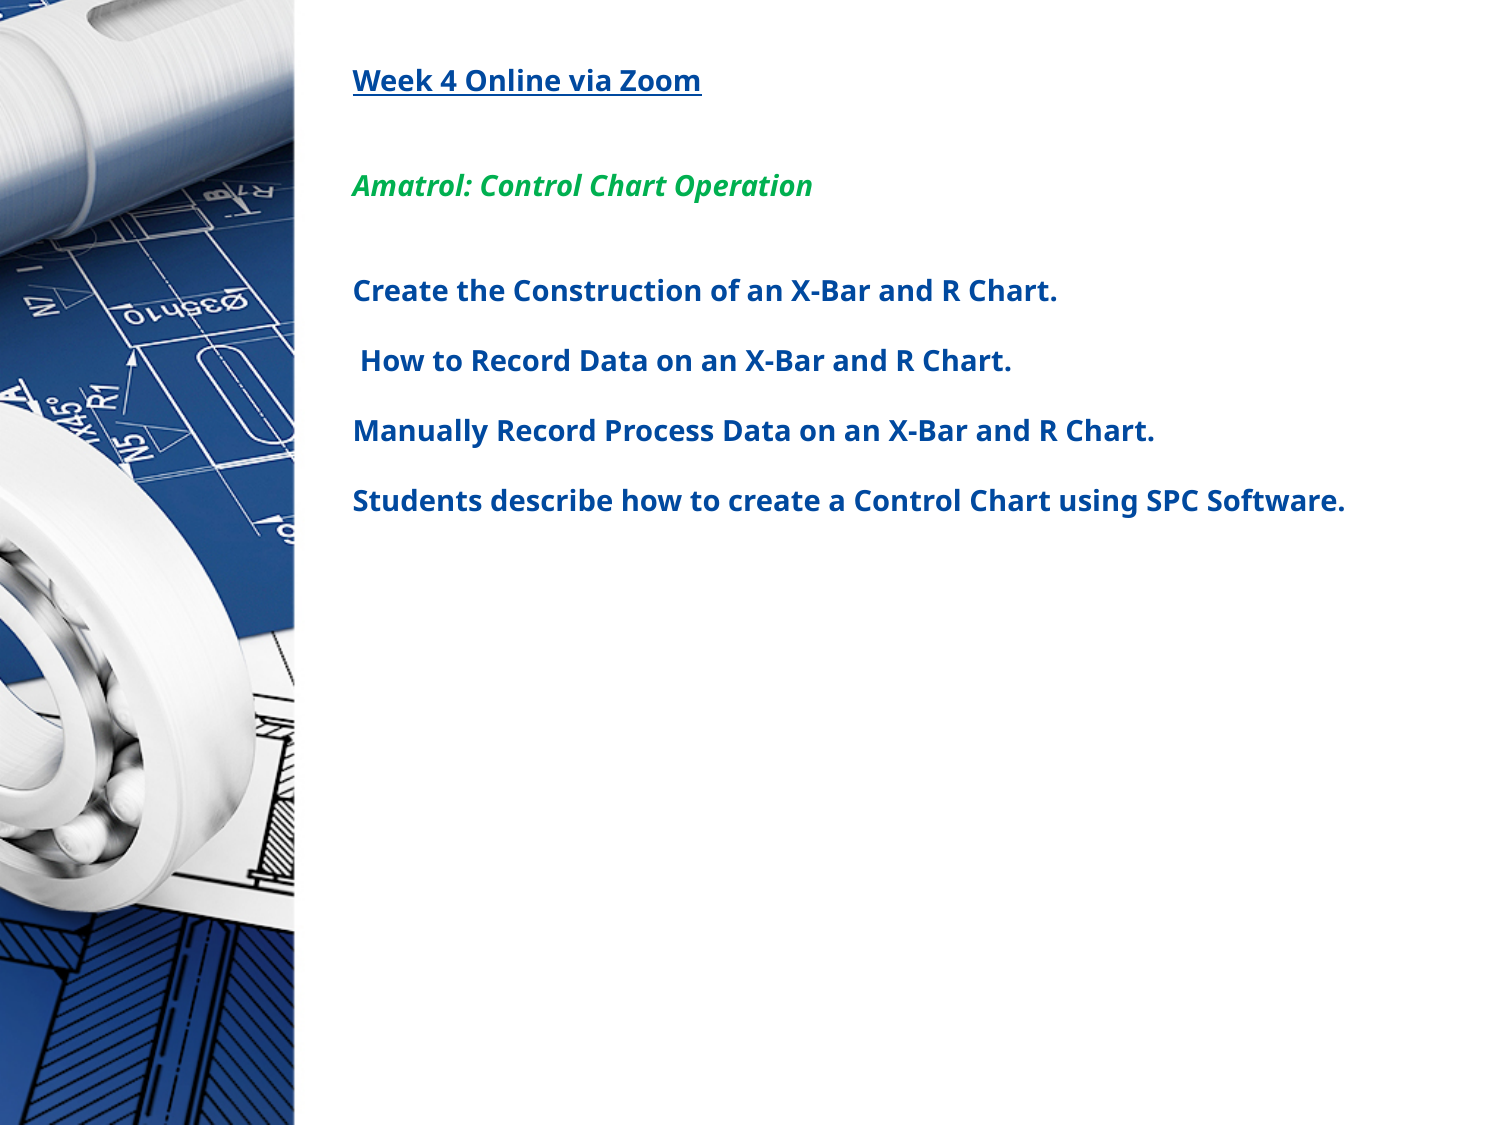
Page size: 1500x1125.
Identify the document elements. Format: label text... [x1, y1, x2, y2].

title Week 4 Online via Zoom Amatrol: Control Chart Operation Create the Construction of an X-Bar and R Chart. How to Record Data on an X-Bar and R Chart. Manually Record Process Data on an X-Bar and R Chart. Students describe how to create a Control Chart using SPC Software. [337, 178, 1438, 366]
list [308, 368, 1375, 888]
picture [0, 0, 1500, 1125]
